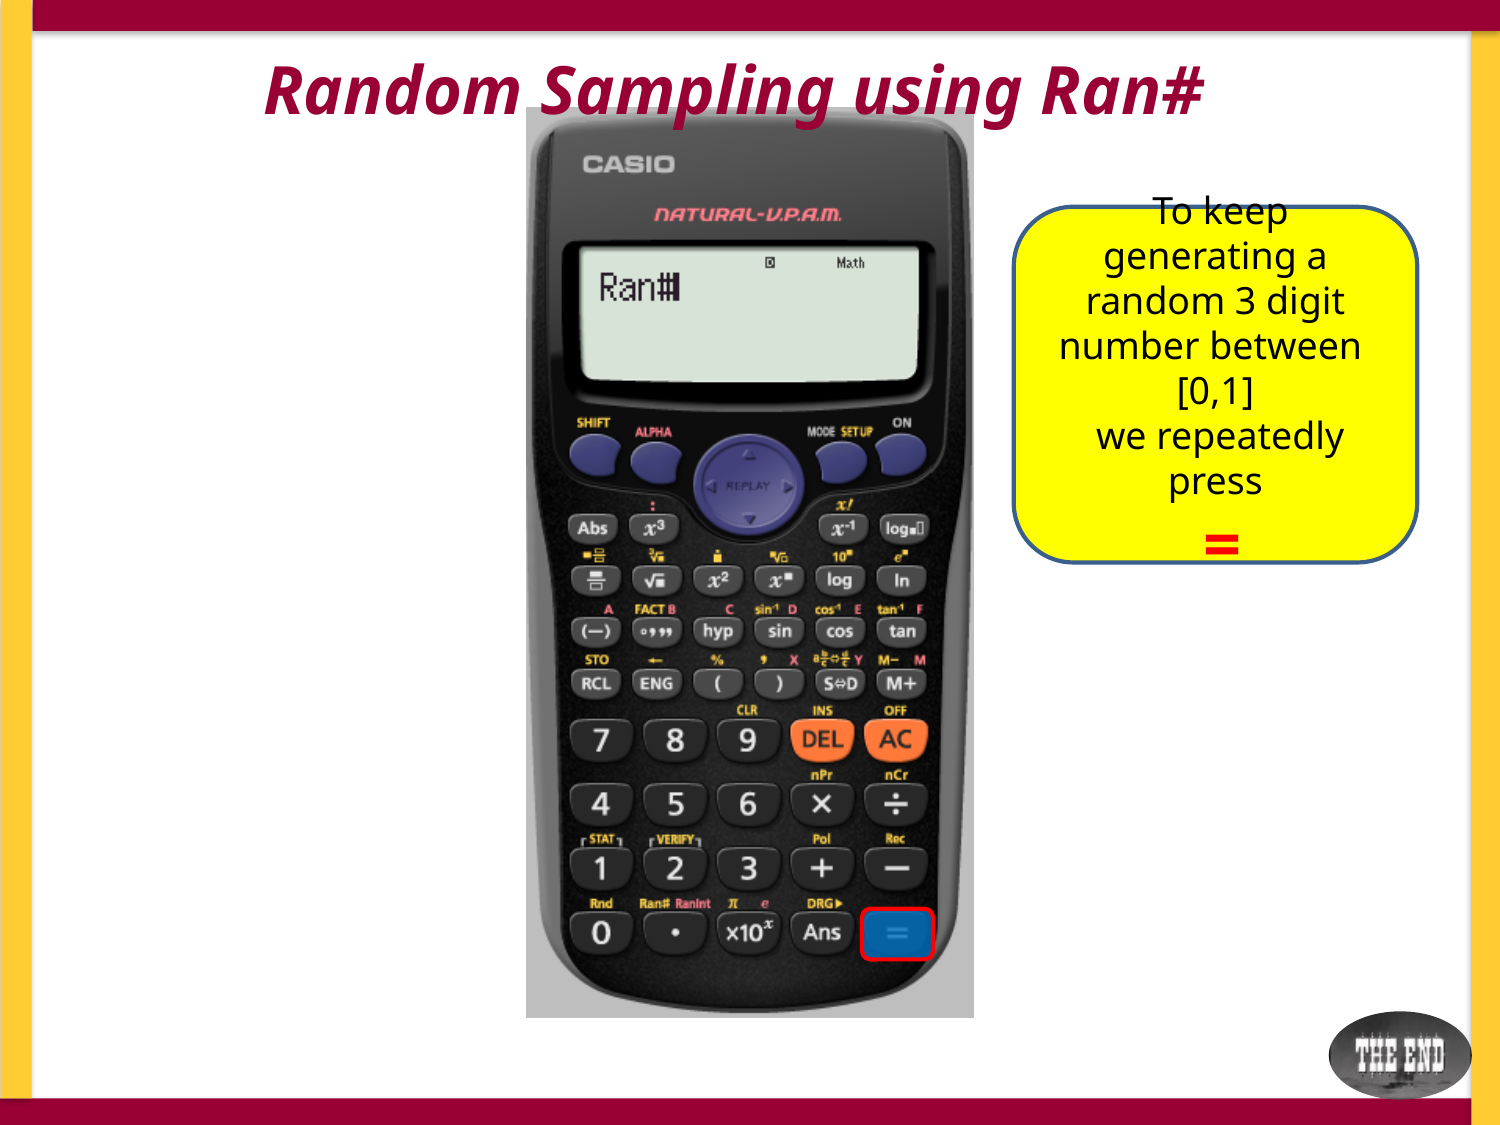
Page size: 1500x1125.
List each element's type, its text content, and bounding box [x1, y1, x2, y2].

picture [1328, 1011, 1472, 1100]
text_box To keep generating a random 3 digit number between [0,1] we repeatedly press = [1011, 204, 1420, 565]
picture [526, 107, 974, 1018]
text_box Random Sampling using Ran# [51, 40, 1418, 136]
